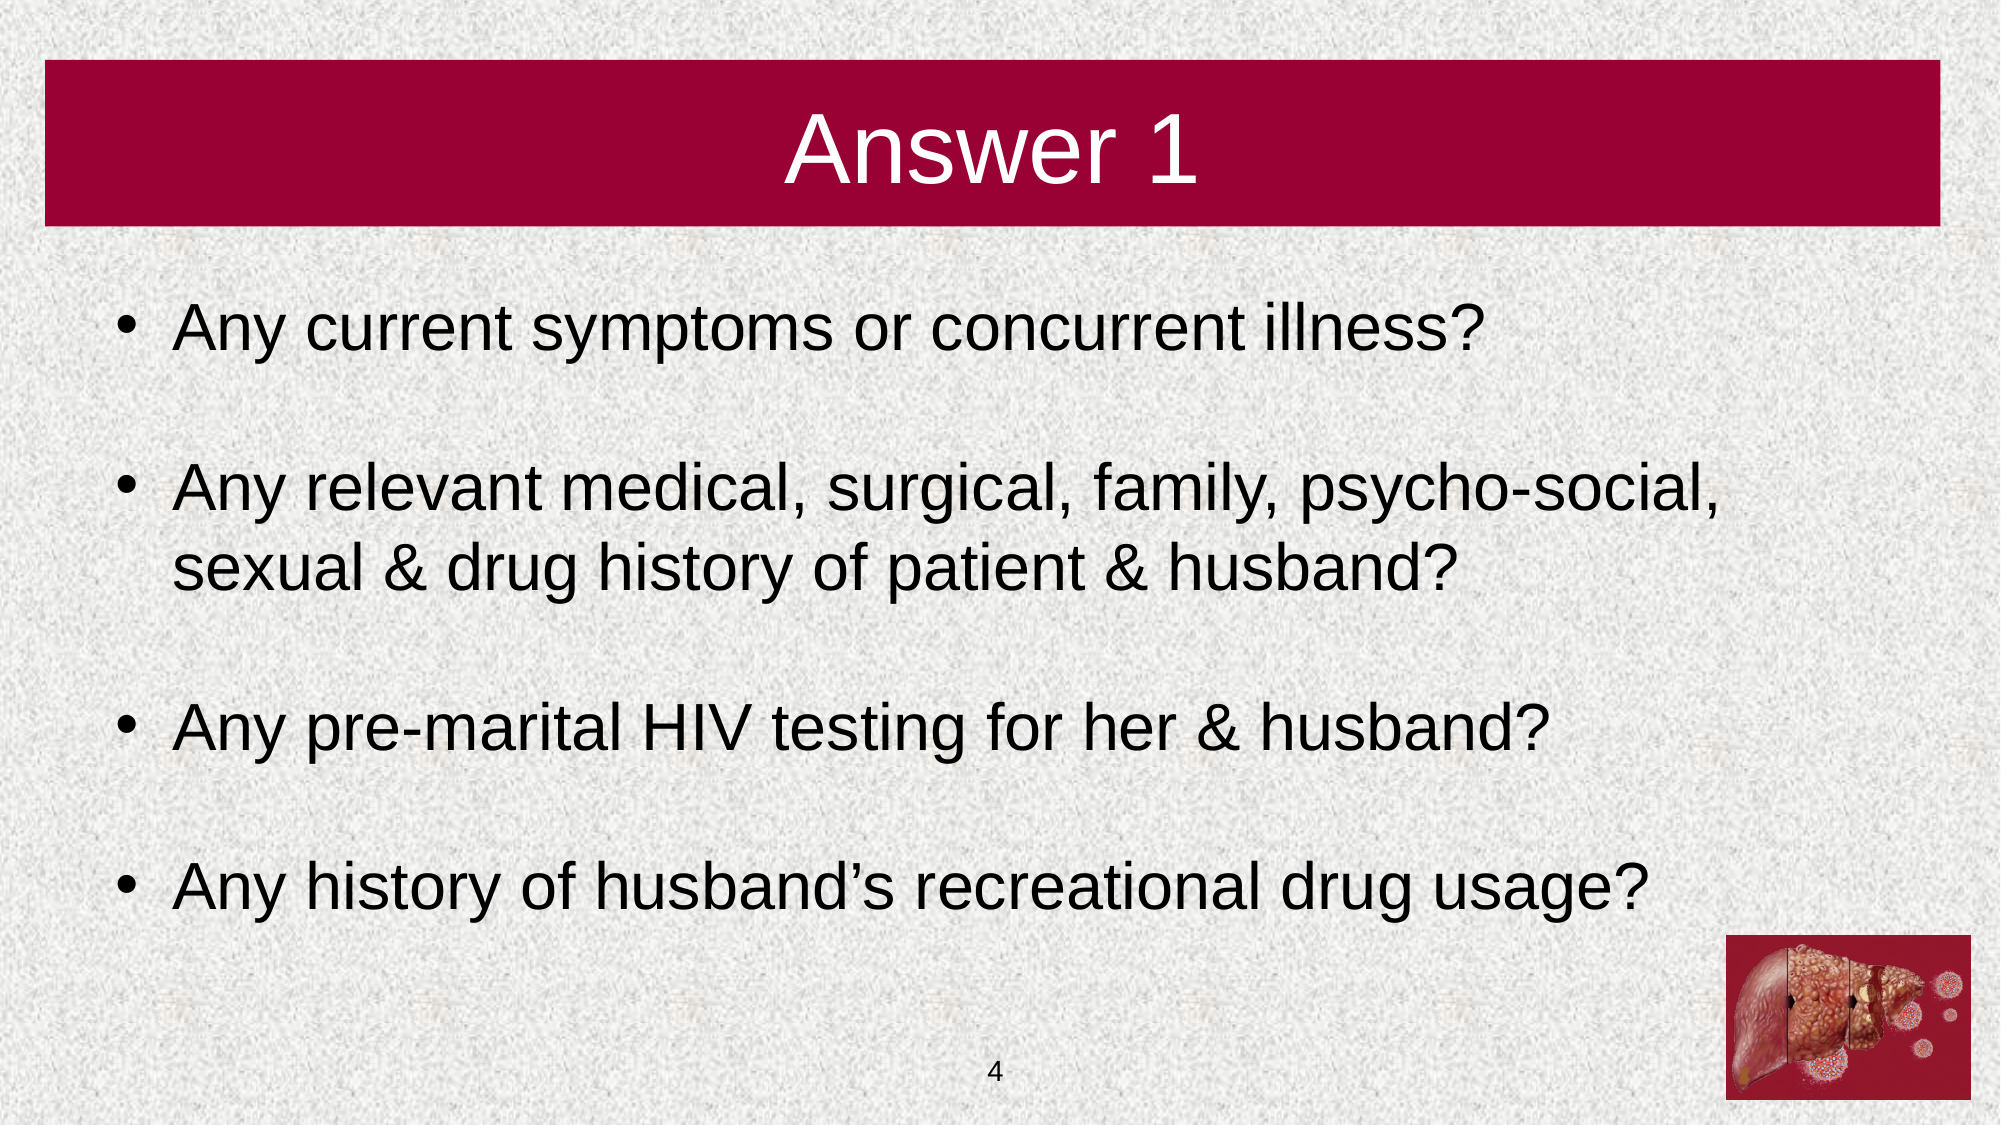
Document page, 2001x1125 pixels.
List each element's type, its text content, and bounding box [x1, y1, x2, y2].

picture [0, 0, 2001, 1125]
text_box Answer 1 [45, 59, 1941, 227]
slide_number ‹#› [762, 1039, 1229, 1100]
list Any current symptoms or concurrent illness? Any relevant medical, surgical, family, psycho-social, sexual & drug history of patient & husband? Any pre-marital HIV testing for her & husband? Any history of husband’s recreational drug usage? [100, 276, 1890, 936]
